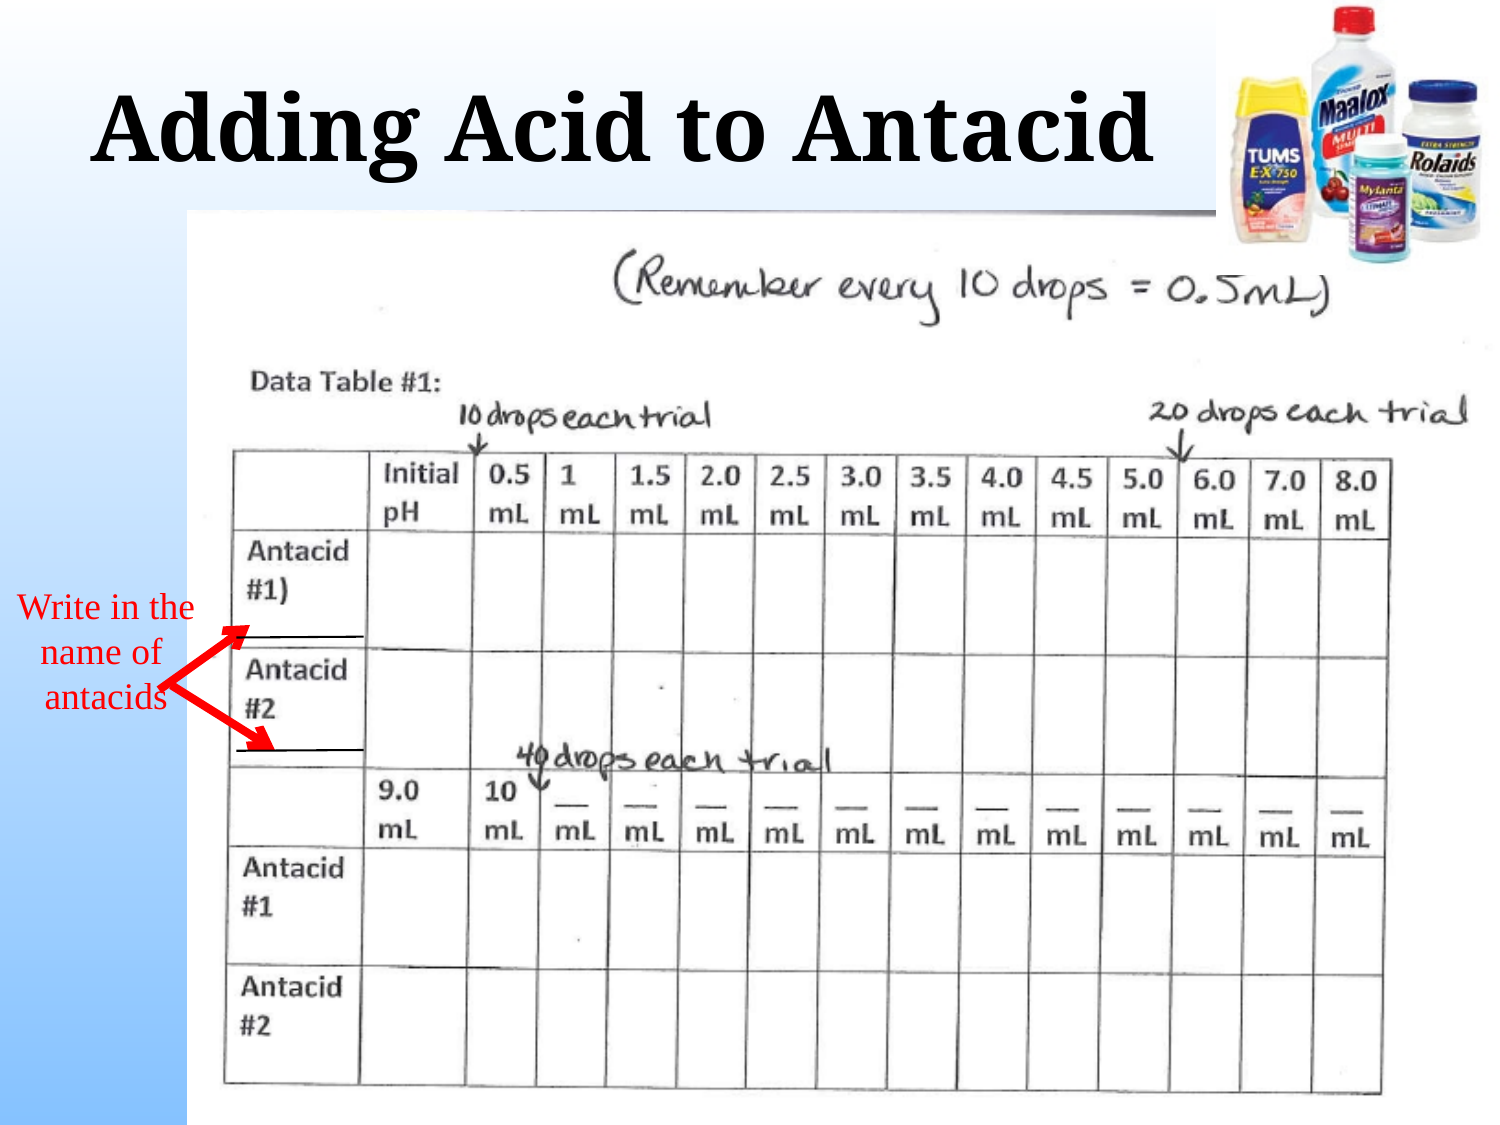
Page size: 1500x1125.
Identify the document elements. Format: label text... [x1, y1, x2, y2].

picture [187, 0, 1500, 1125]
text_box Write in the name of antacids [0, 574, 182, 725]
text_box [162, 624, 251, 688]
title Adding Acid to Antacid [74, 24, 1211, 226]
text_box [174, 687, 276, 751]
